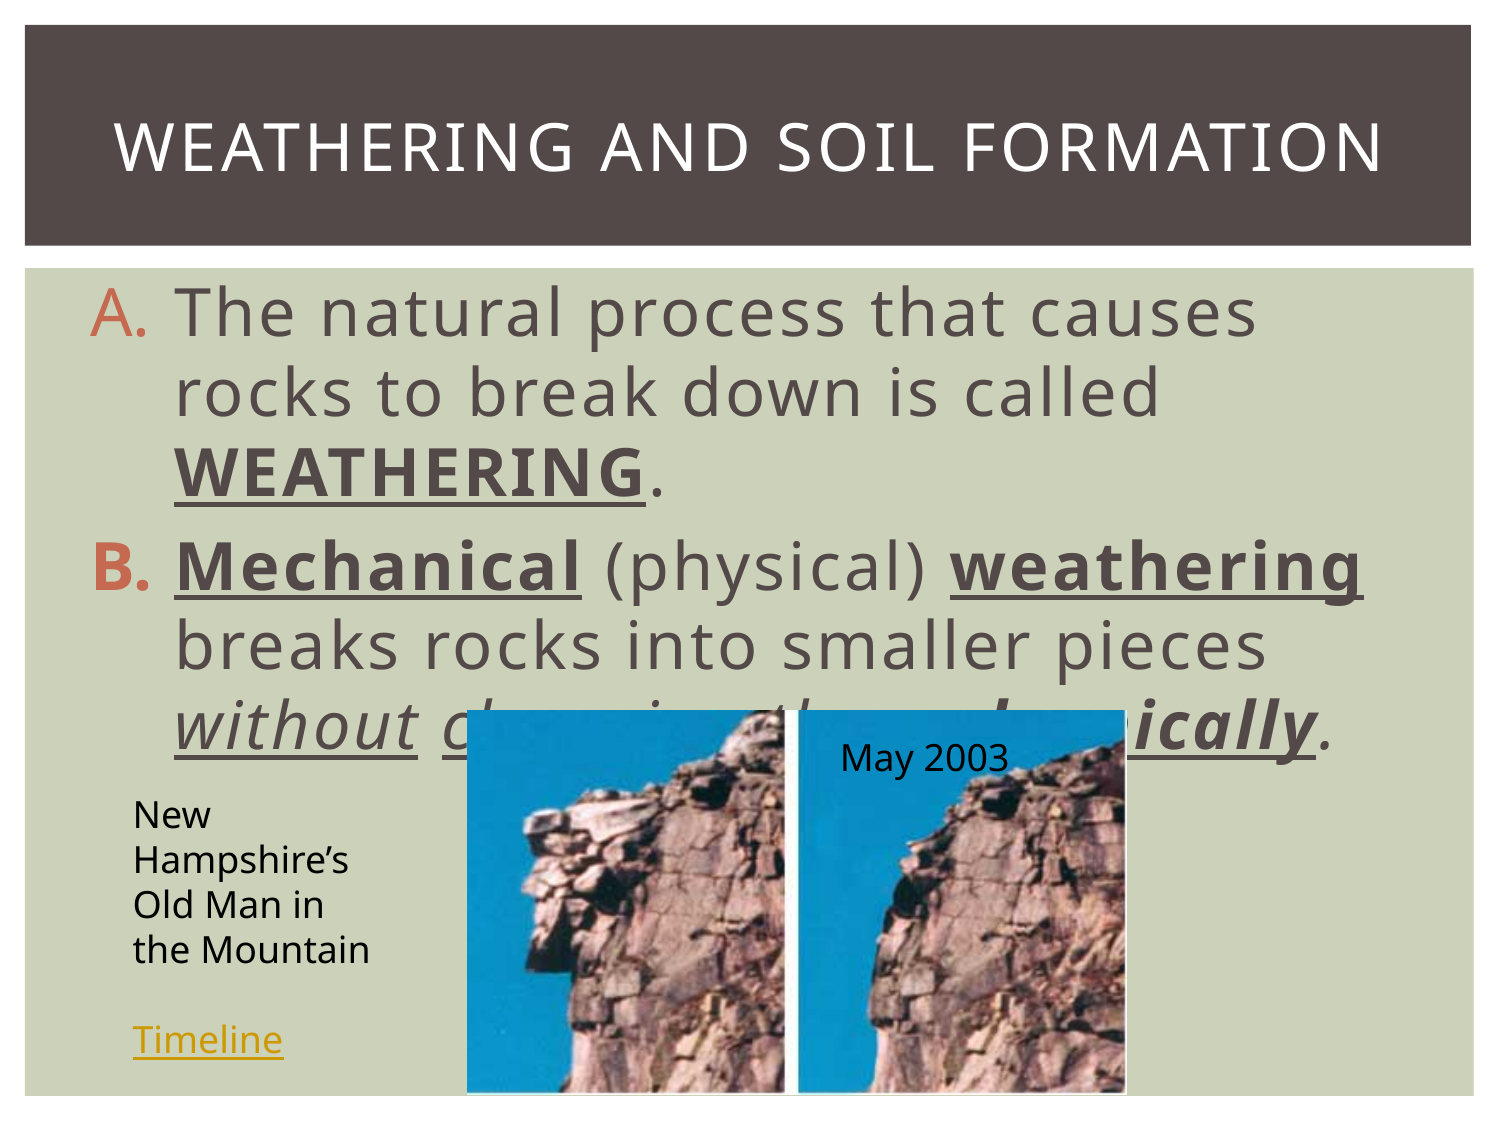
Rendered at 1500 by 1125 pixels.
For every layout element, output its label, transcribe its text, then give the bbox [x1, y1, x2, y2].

picture [467, 710, 1127, 1096]
title Weathering and Soil Formation [62, 58, 1438, 232]
text_box New Hampshire’s Old Man in the Mountain Timeline [117, 783, 392, 1075]
list The natural process that causes rocks to break down is called WEATHERING. Mechanical (physical) weathering breaks rocks into smaller pieces without changing them chemically. [75, 262, 1425, 1071]
